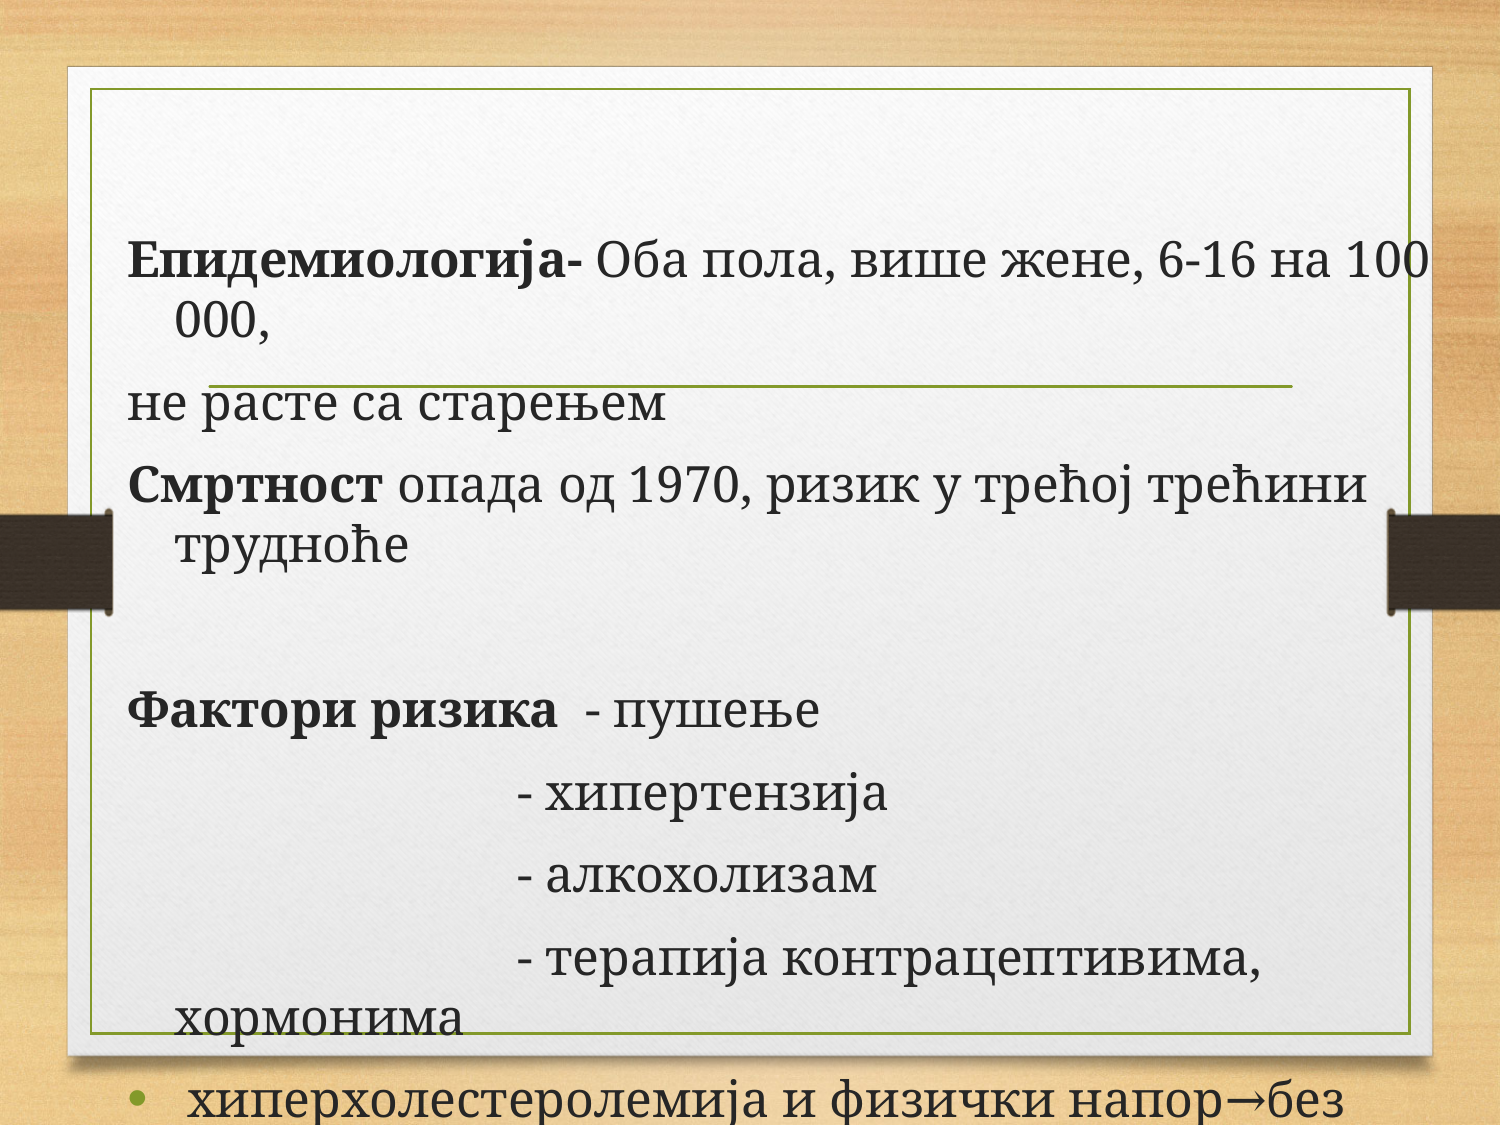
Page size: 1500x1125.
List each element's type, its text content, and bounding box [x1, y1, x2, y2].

picture [0, 0, 1500, 1125]
list Епидемиологија- Оба пола, више жене, 6-16 на 100 000, не расте са старењем Смртност опада од 1970, ризик у трећој трећини трудноће Фактори ризика - пушење - хипертензија - алкохолизам - терапија контрацептивима, хормонима хиперхолестеролемија и физички напор→без значајне повезаности) [112, 220, 1500, 1125]
